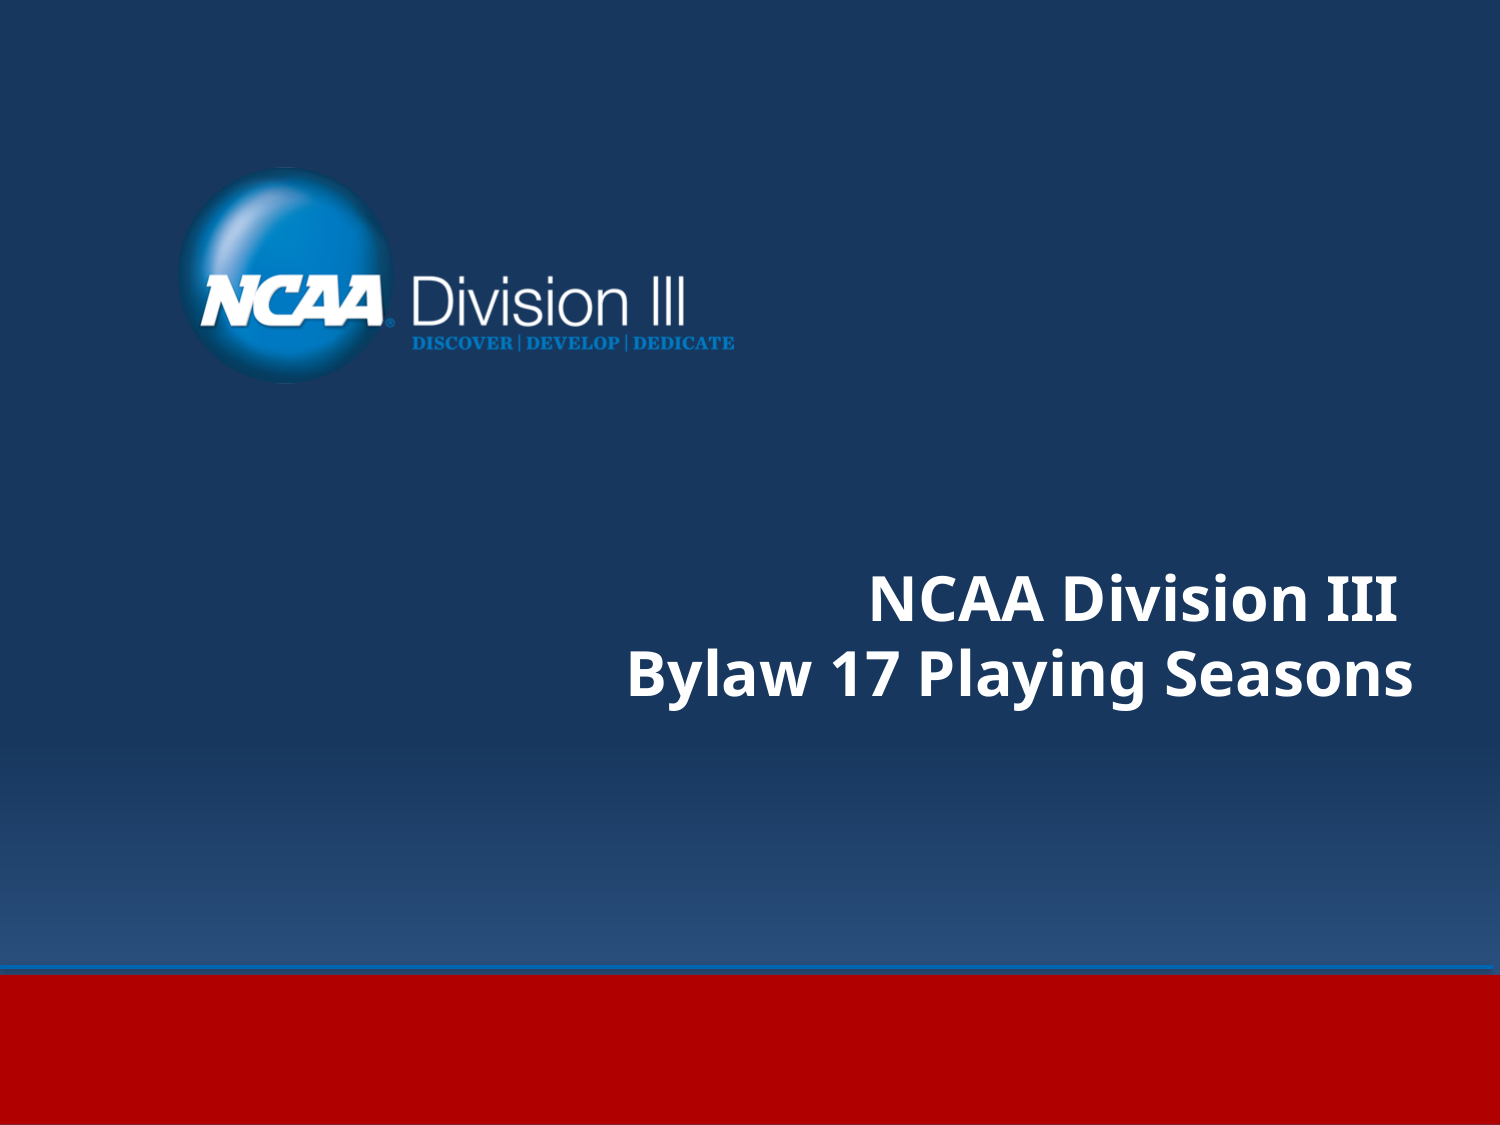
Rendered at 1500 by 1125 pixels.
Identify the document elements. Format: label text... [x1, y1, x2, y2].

picture [155, 125, 756, 426]
title NCAA Division III Bylaw 17 Playing Seasons [155, 551, 1431, 793]
